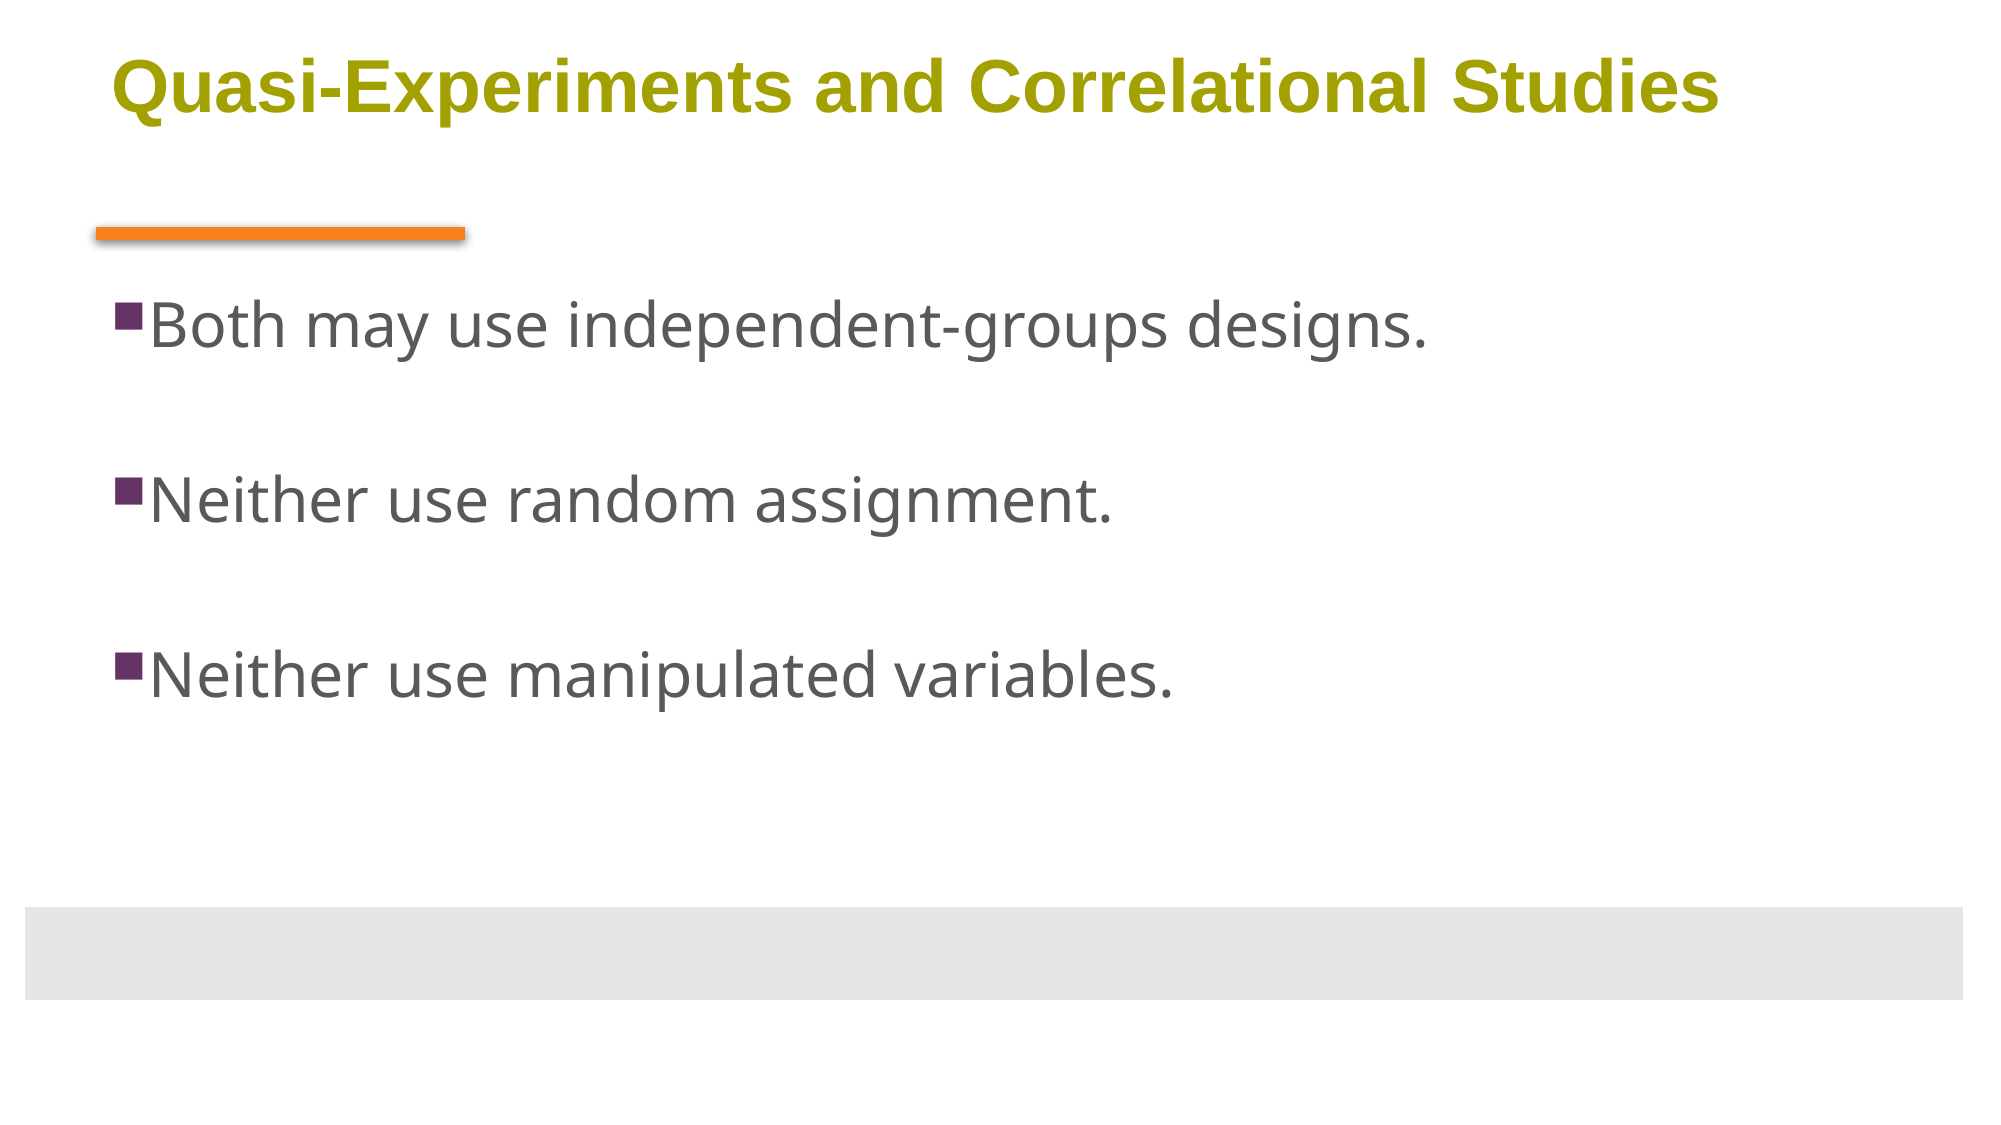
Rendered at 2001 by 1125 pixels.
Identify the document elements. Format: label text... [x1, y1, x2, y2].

title Quasi-Experiments and Correlational Studies [96, 29, 1897, 218]
list Both may use independent-groups designs. Neither use random assignment. Neither use manipulated variables. [96, 277, 1897, 876]
